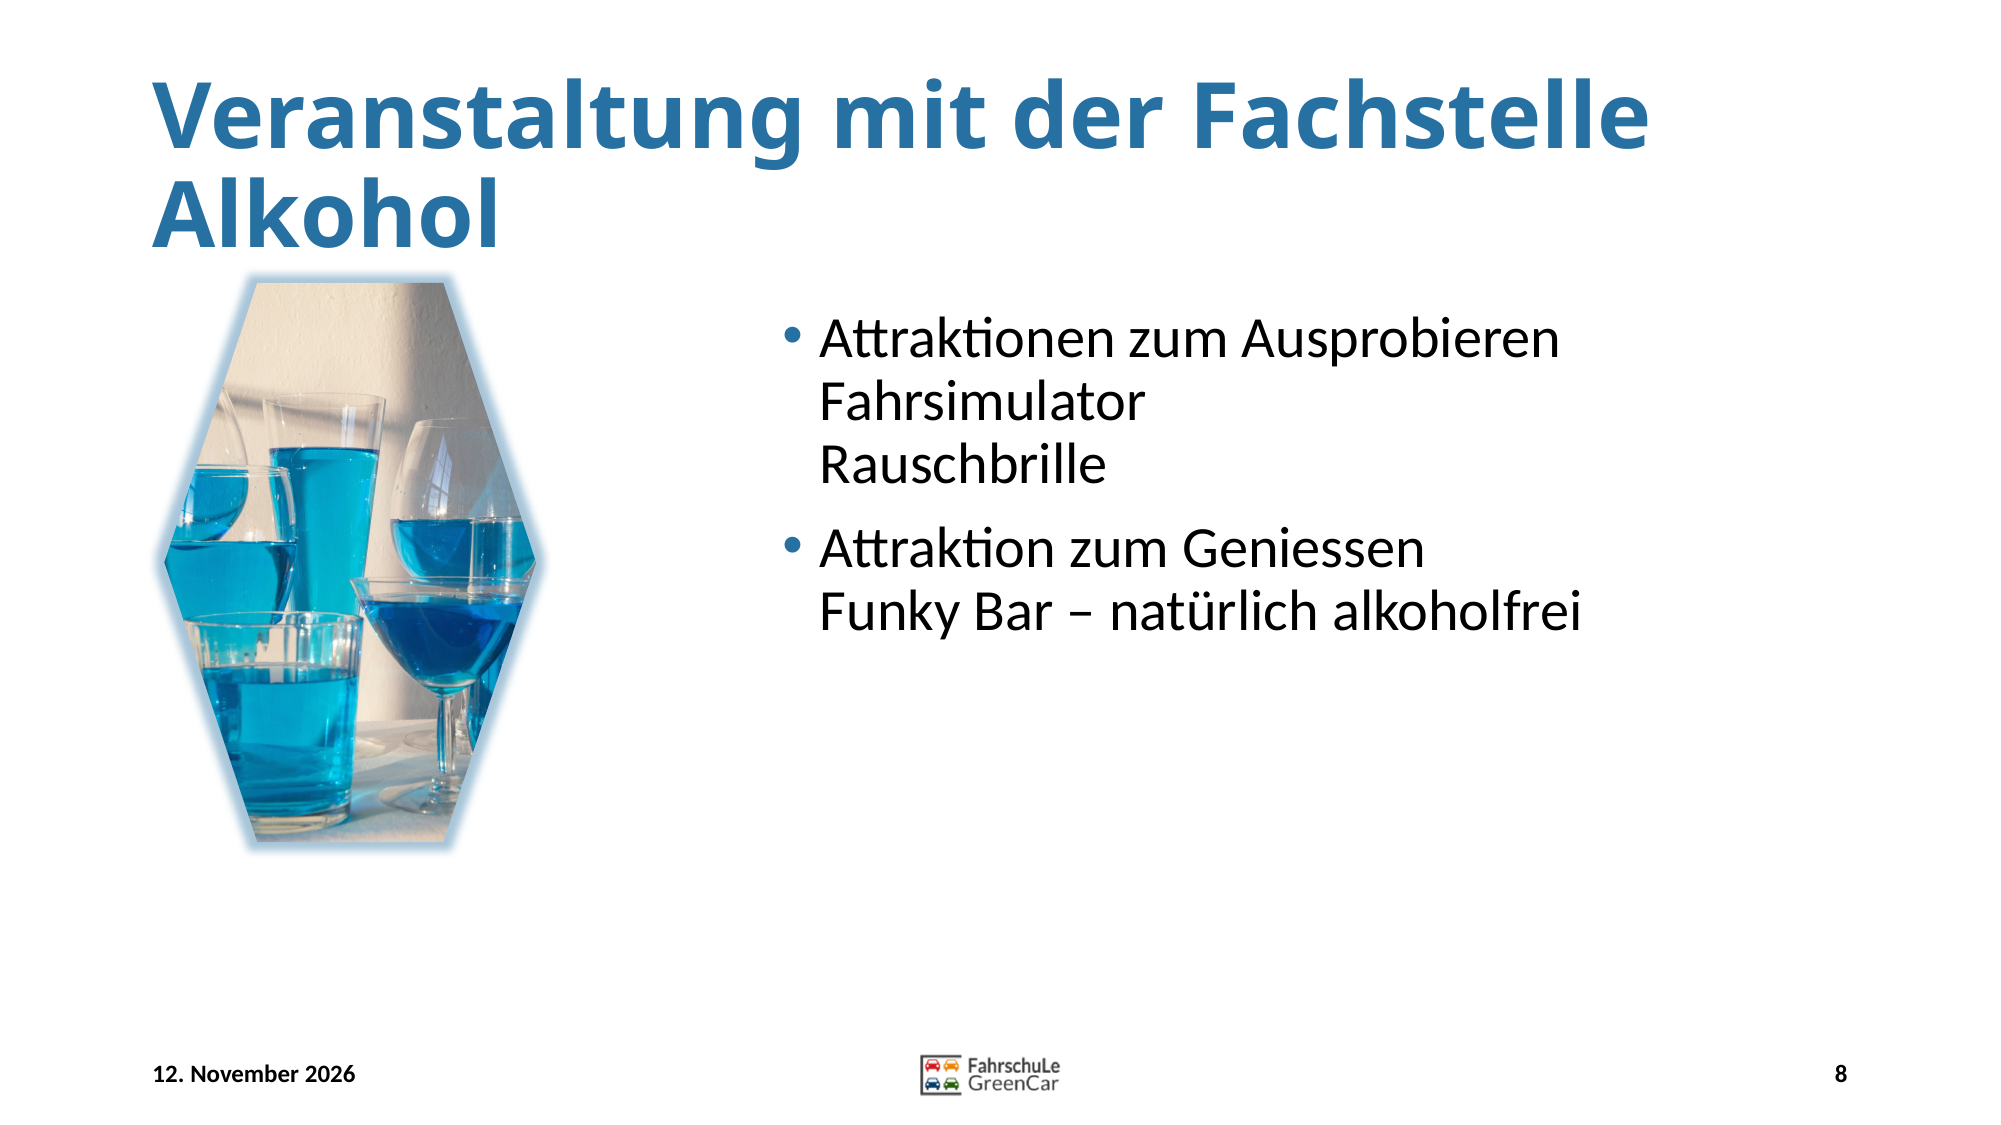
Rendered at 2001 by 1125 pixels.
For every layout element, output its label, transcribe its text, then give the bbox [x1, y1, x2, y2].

title Veranstaltung mit der Fachstelle Alkohol [137, 59, 1863, 278]
picture [886, 1028, 1114, 1117]
slide_number 11. März 2022 [137, 1042, 588, 1103]
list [164, 282, 537, 843]
list Attraktionen zum Ausprobieren Fahrsimulator Rauschbrille Attraktion zum Geniessen Funky Bar – natürlich alkoholfrei [767, 299, 1863, 1014]
slide_number 8 [1412, 1042, 1863, 1103]
